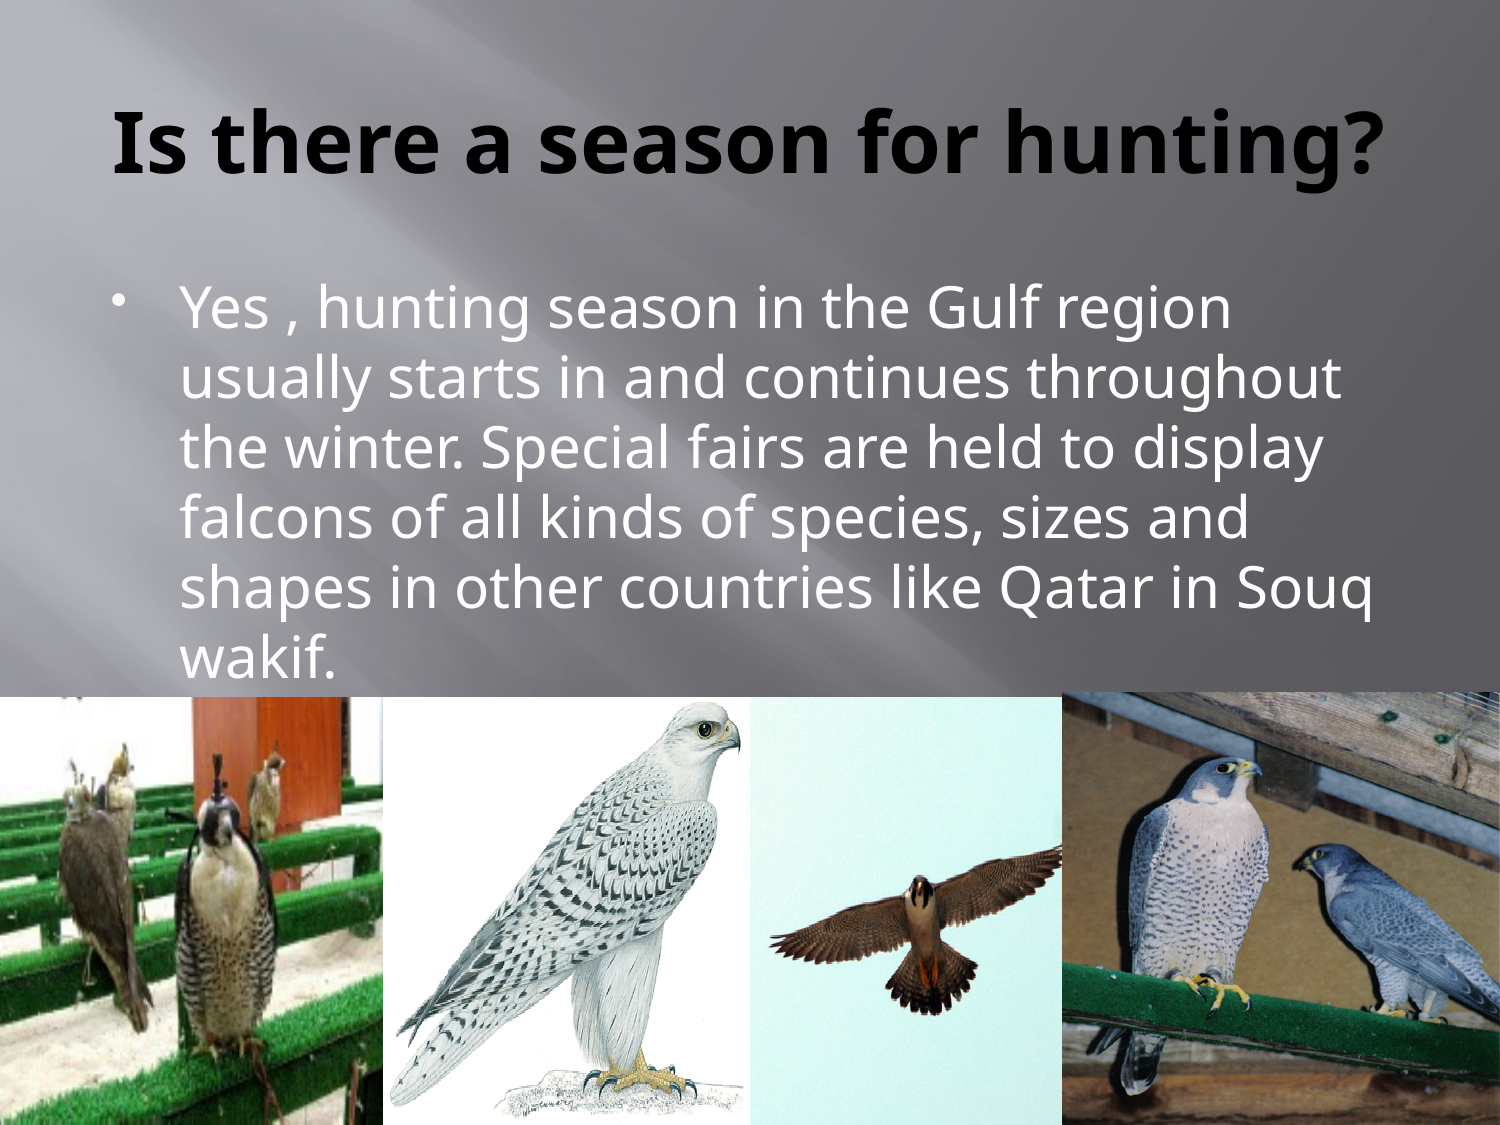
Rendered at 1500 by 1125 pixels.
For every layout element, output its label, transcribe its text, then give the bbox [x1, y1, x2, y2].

list Yes , hunting season in the Gulf region usually starts in and continues throughout the winter. Special fairs are held to display falcons of all kinds of species, sizes and shapes in other countries like Qatar in Souq wakif. [75, 262, 1425, 697]
picture [0, 692, 1500, 1125]
title Is there a season for hunting? [75, 45, 1425, 233]
